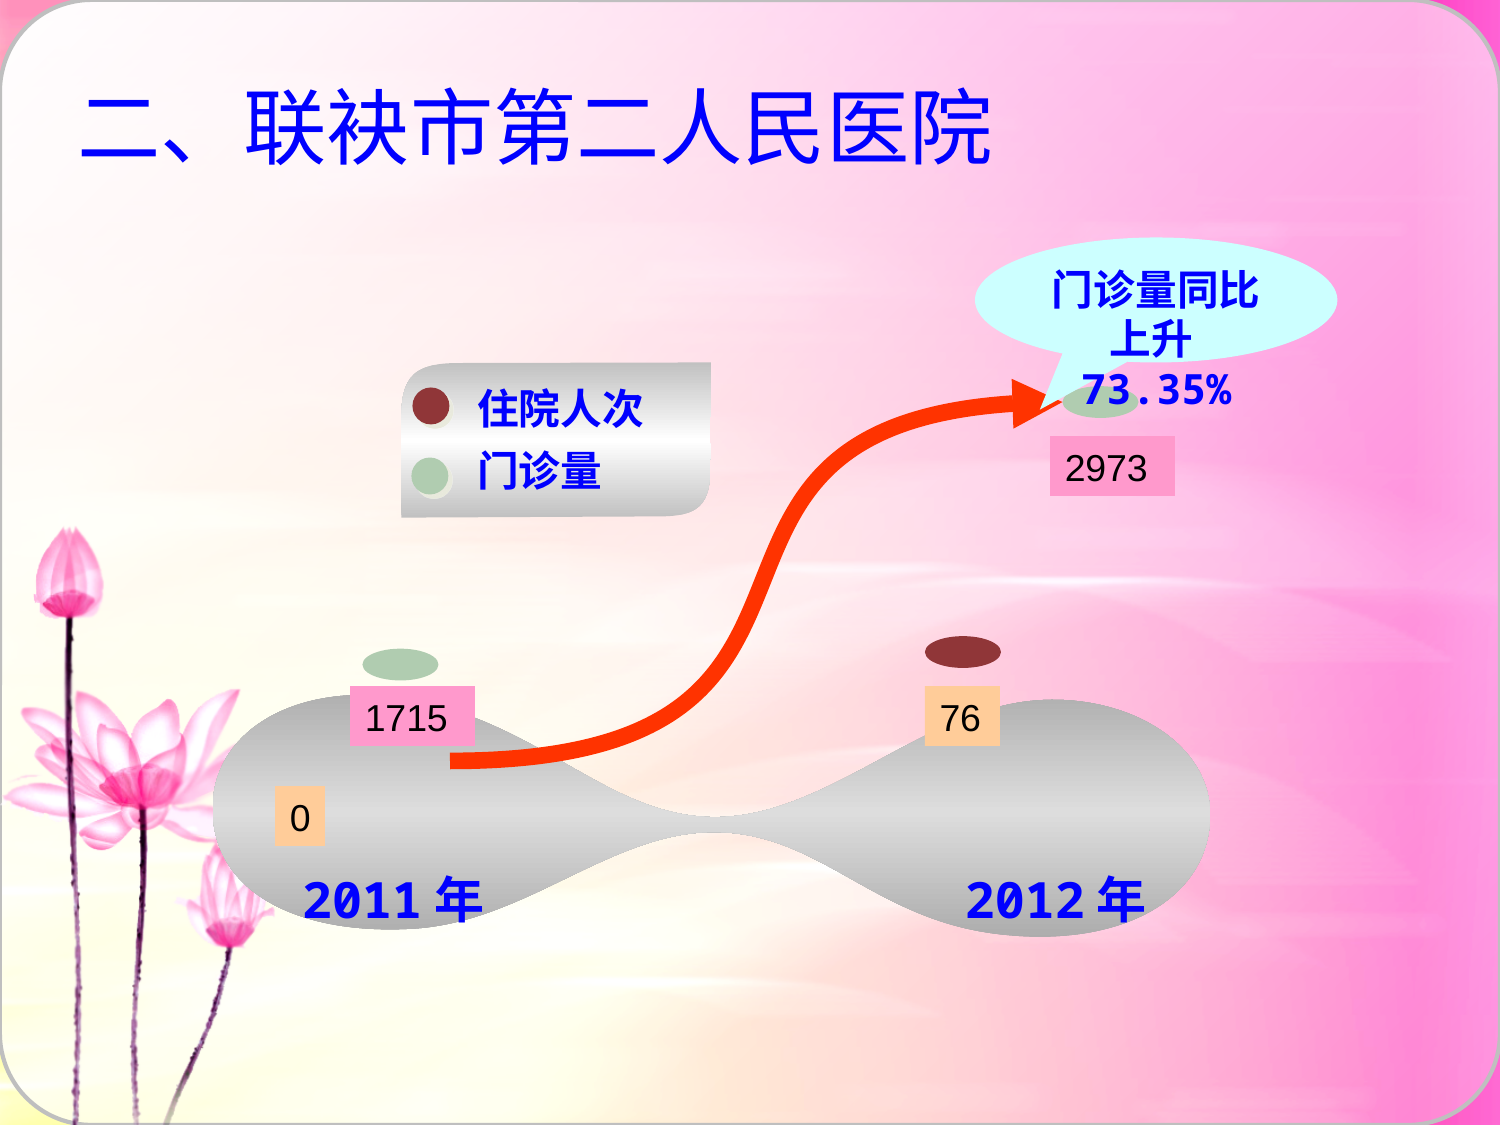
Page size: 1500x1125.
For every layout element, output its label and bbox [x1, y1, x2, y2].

text_box [212, 385, 1214, 951]
picture [0, 0, 1500, 1125]
text_box [449, 401, 1063, 762]
text_box [399, 362, 713, 384]
